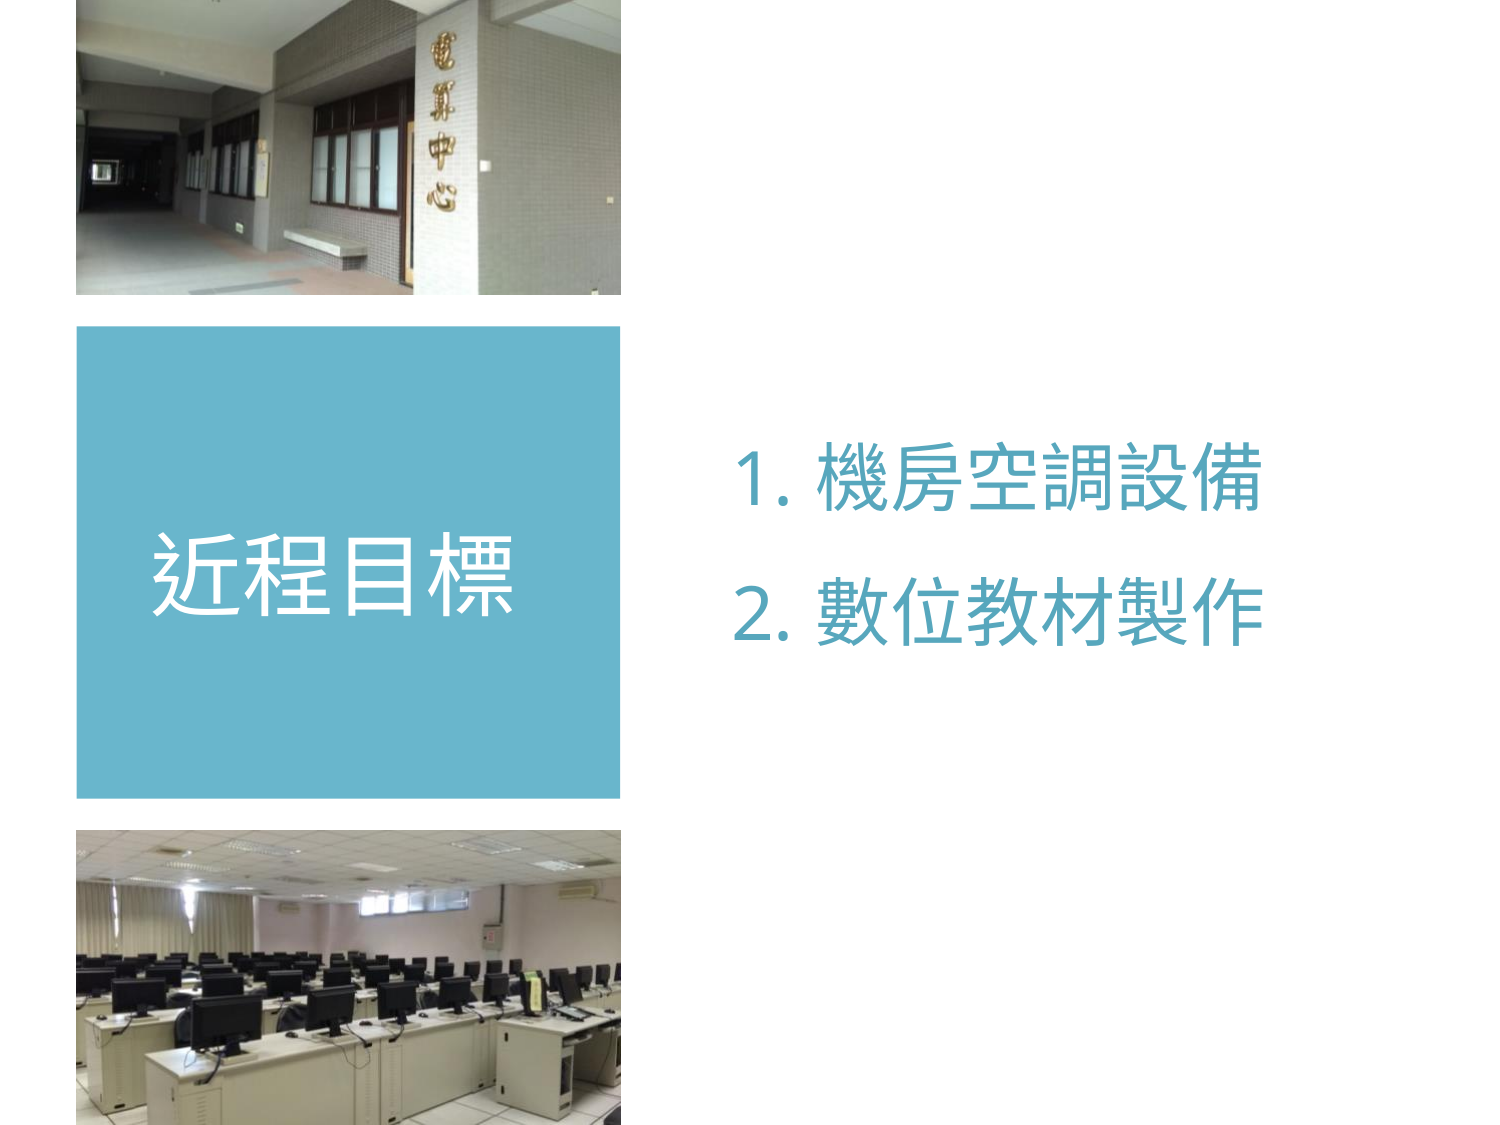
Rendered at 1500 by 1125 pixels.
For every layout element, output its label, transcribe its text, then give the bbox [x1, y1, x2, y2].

picture [76, 0, 621, 295]
text_box 近程目標 [135, 457, 561, 688]
picture [76, 829, 621, 1125]
text_box 機房空調設備 數位教材製作 [716, 339, 1402, 702]
